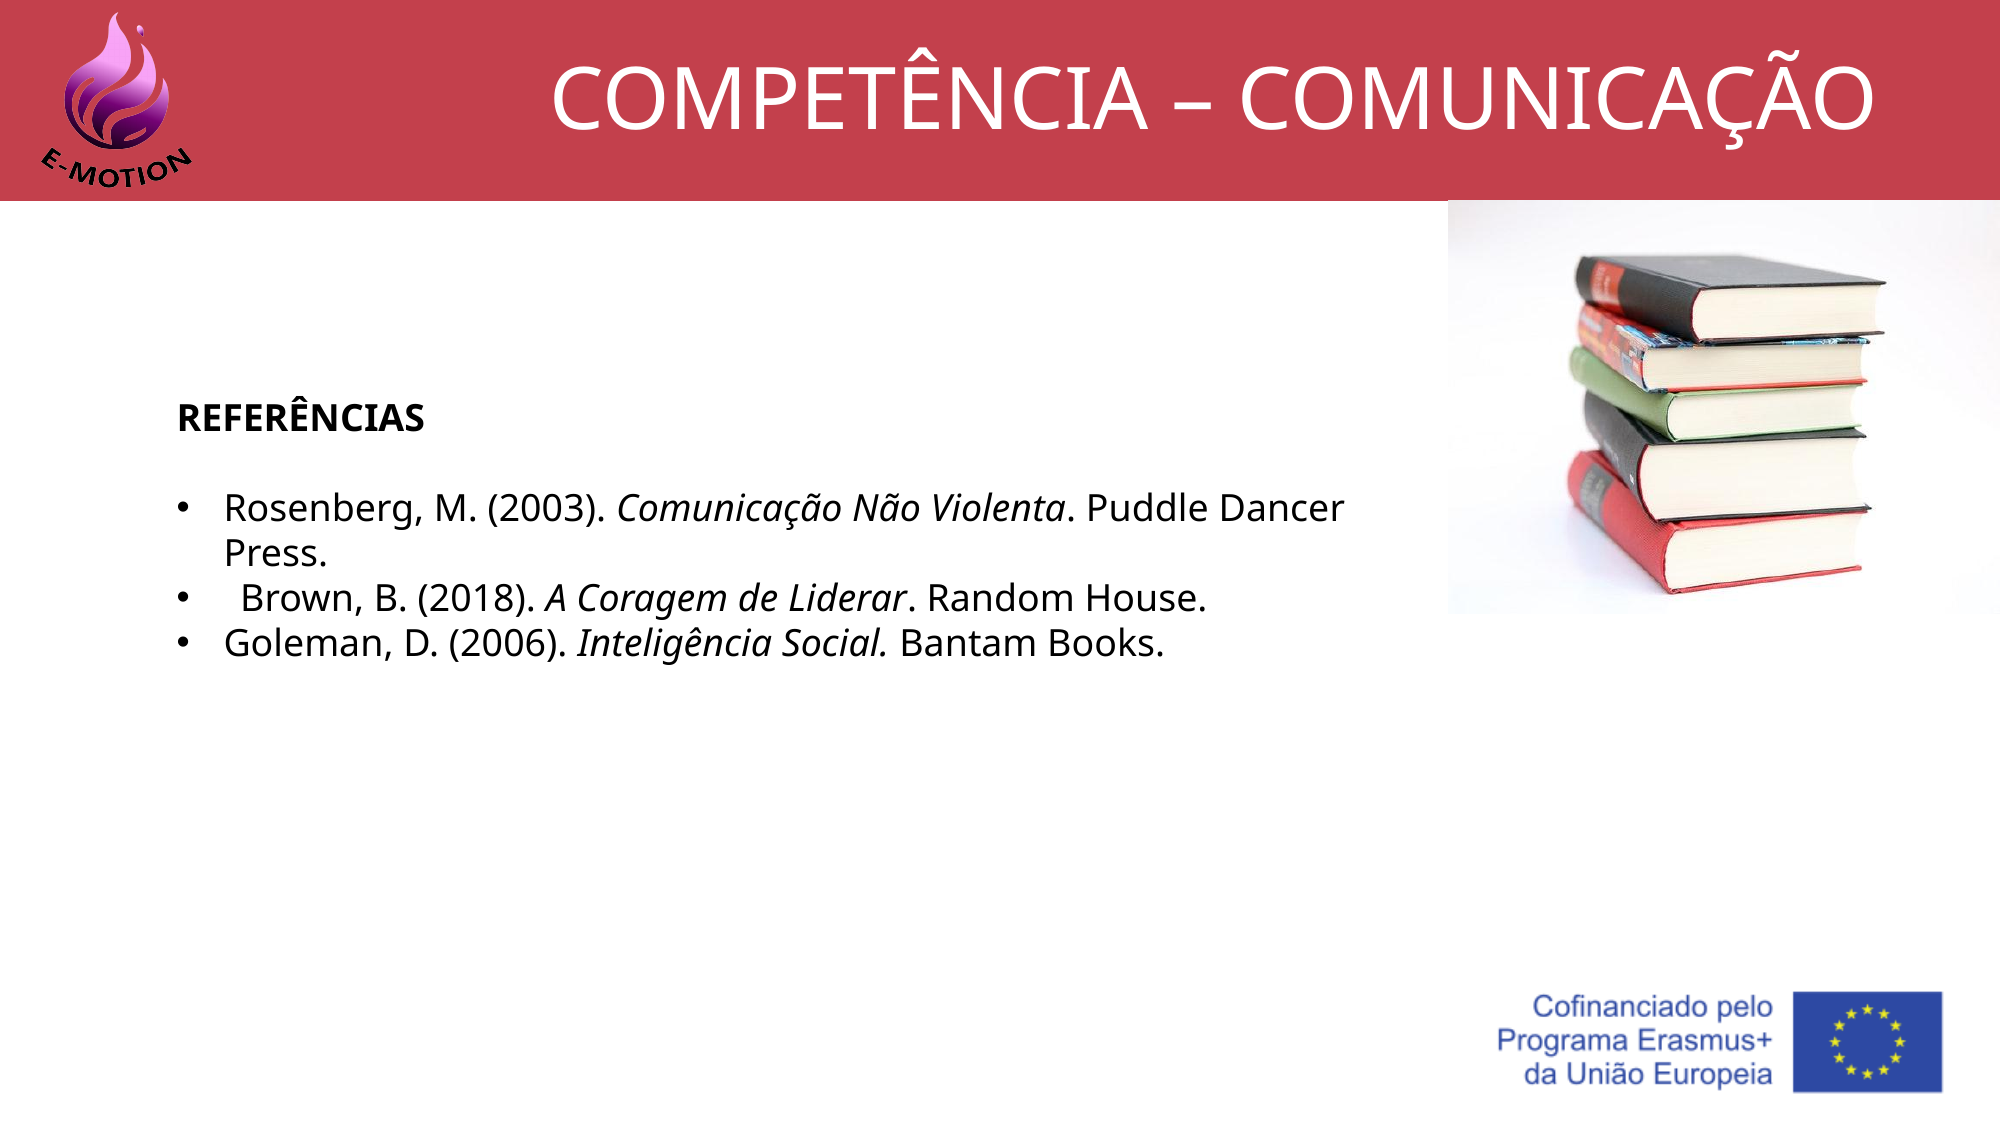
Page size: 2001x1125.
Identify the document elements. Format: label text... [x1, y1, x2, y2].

picture [1448, 200, 2000, 614]
picture [0, 0, 253, 247]
picture [1396, 955, 2000, 1125]
text_box REFERÊNCIAS Rosenberg, M. (2003). Comunicação Não Violenta. Puddle Dancer Press. Brown, B. (2018). A Coragem de Liderar. Random House. Goleman, D. (2006). Inteligência Social. Bantam Books. [161, 386, 1403, 672]
text_box COMPETÊNCIA – COMUNICAÇÃO [518, 35, 1894, 183]
